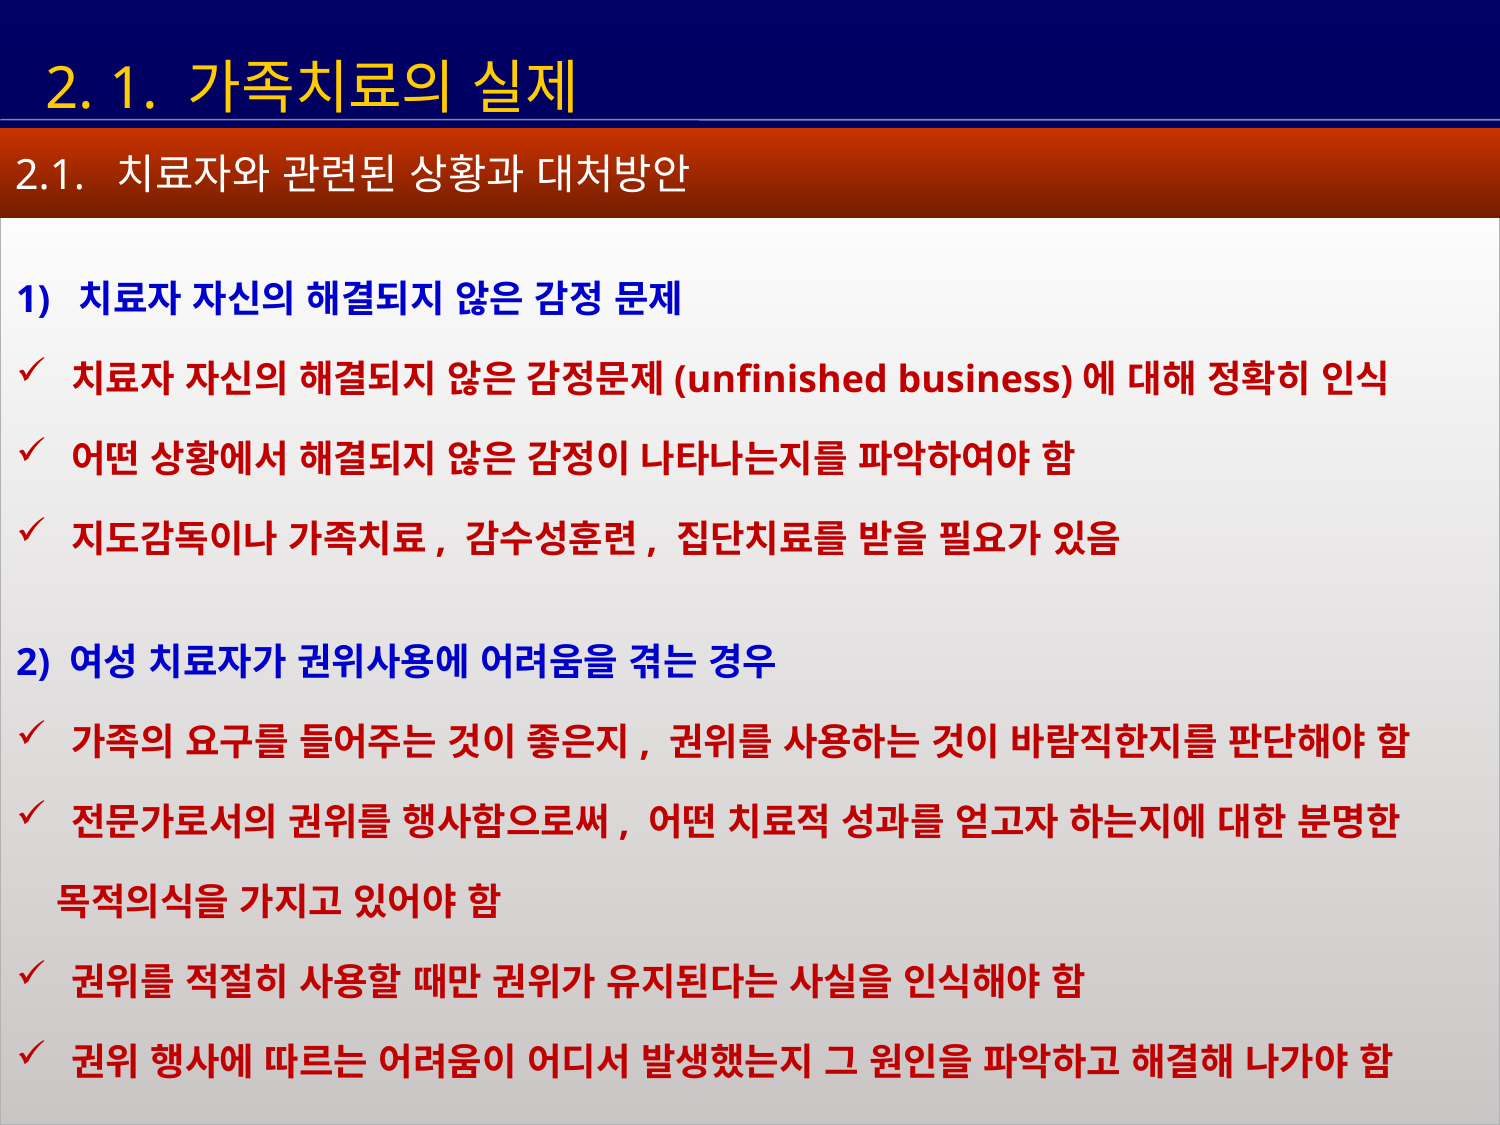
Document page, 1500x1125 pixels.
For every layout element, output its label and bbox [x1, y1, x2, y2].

text_box [0, 42, 1500, 1125]
